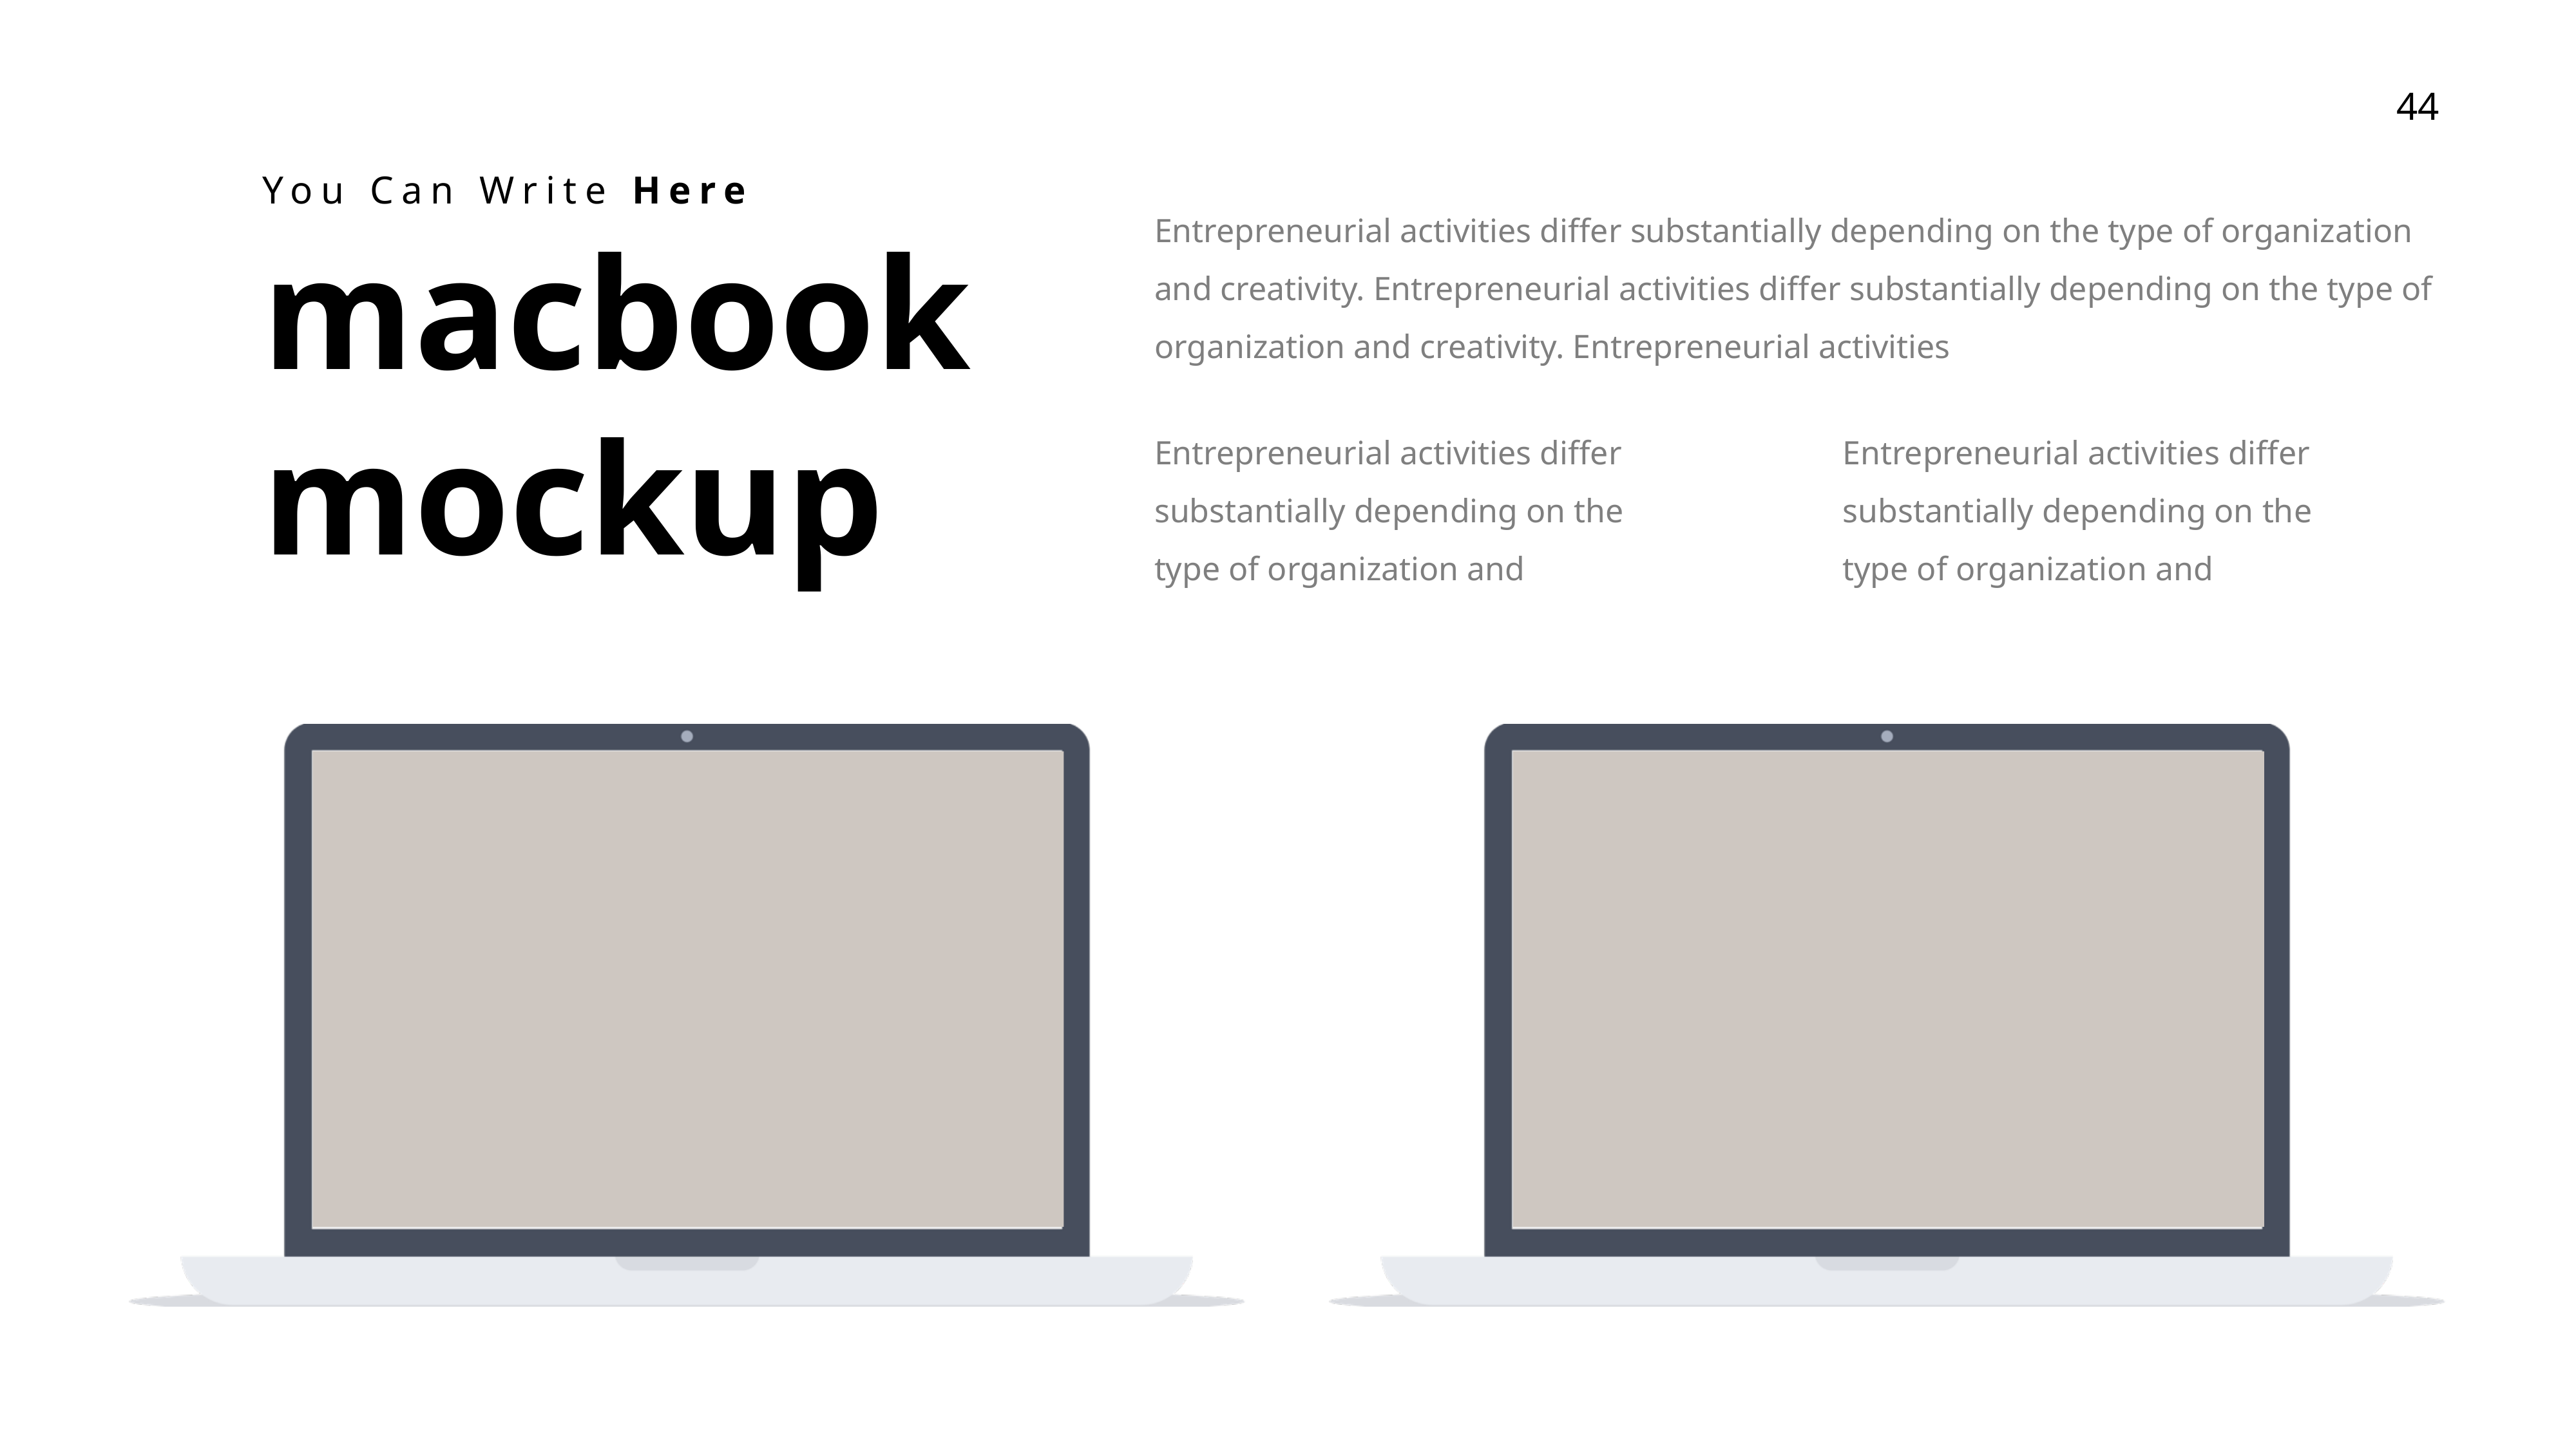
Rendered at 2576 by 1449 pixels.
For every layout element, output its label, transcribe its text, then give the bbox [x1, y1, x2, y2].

picture [312, 752, 1064, 1228]
text_box You Can Write Here [253, 161, 908, 210]
picture [1513, 752, 2264, 1228]
text_box Entrepreneurial activities differ substantially depending on the type of organization and [1833, 408, 2392, 592]
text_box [1328, 724, 2448, 1307]
text_box Entrepreneurial activities differ substantially depending on the type of organization and [1145, 408, 1704, 592]
text_box Entrepreneurial activities differ substantially depending on the type of organization and creativity. Entrepreneurial activities differ substantially depending on the type of organization and creativity. Entrepreneurial activities [1145, 186, 2447, 370]
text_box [127, 724, 1248, 1307]
text_box macbook mockup [253, 210, 1145, 591]
